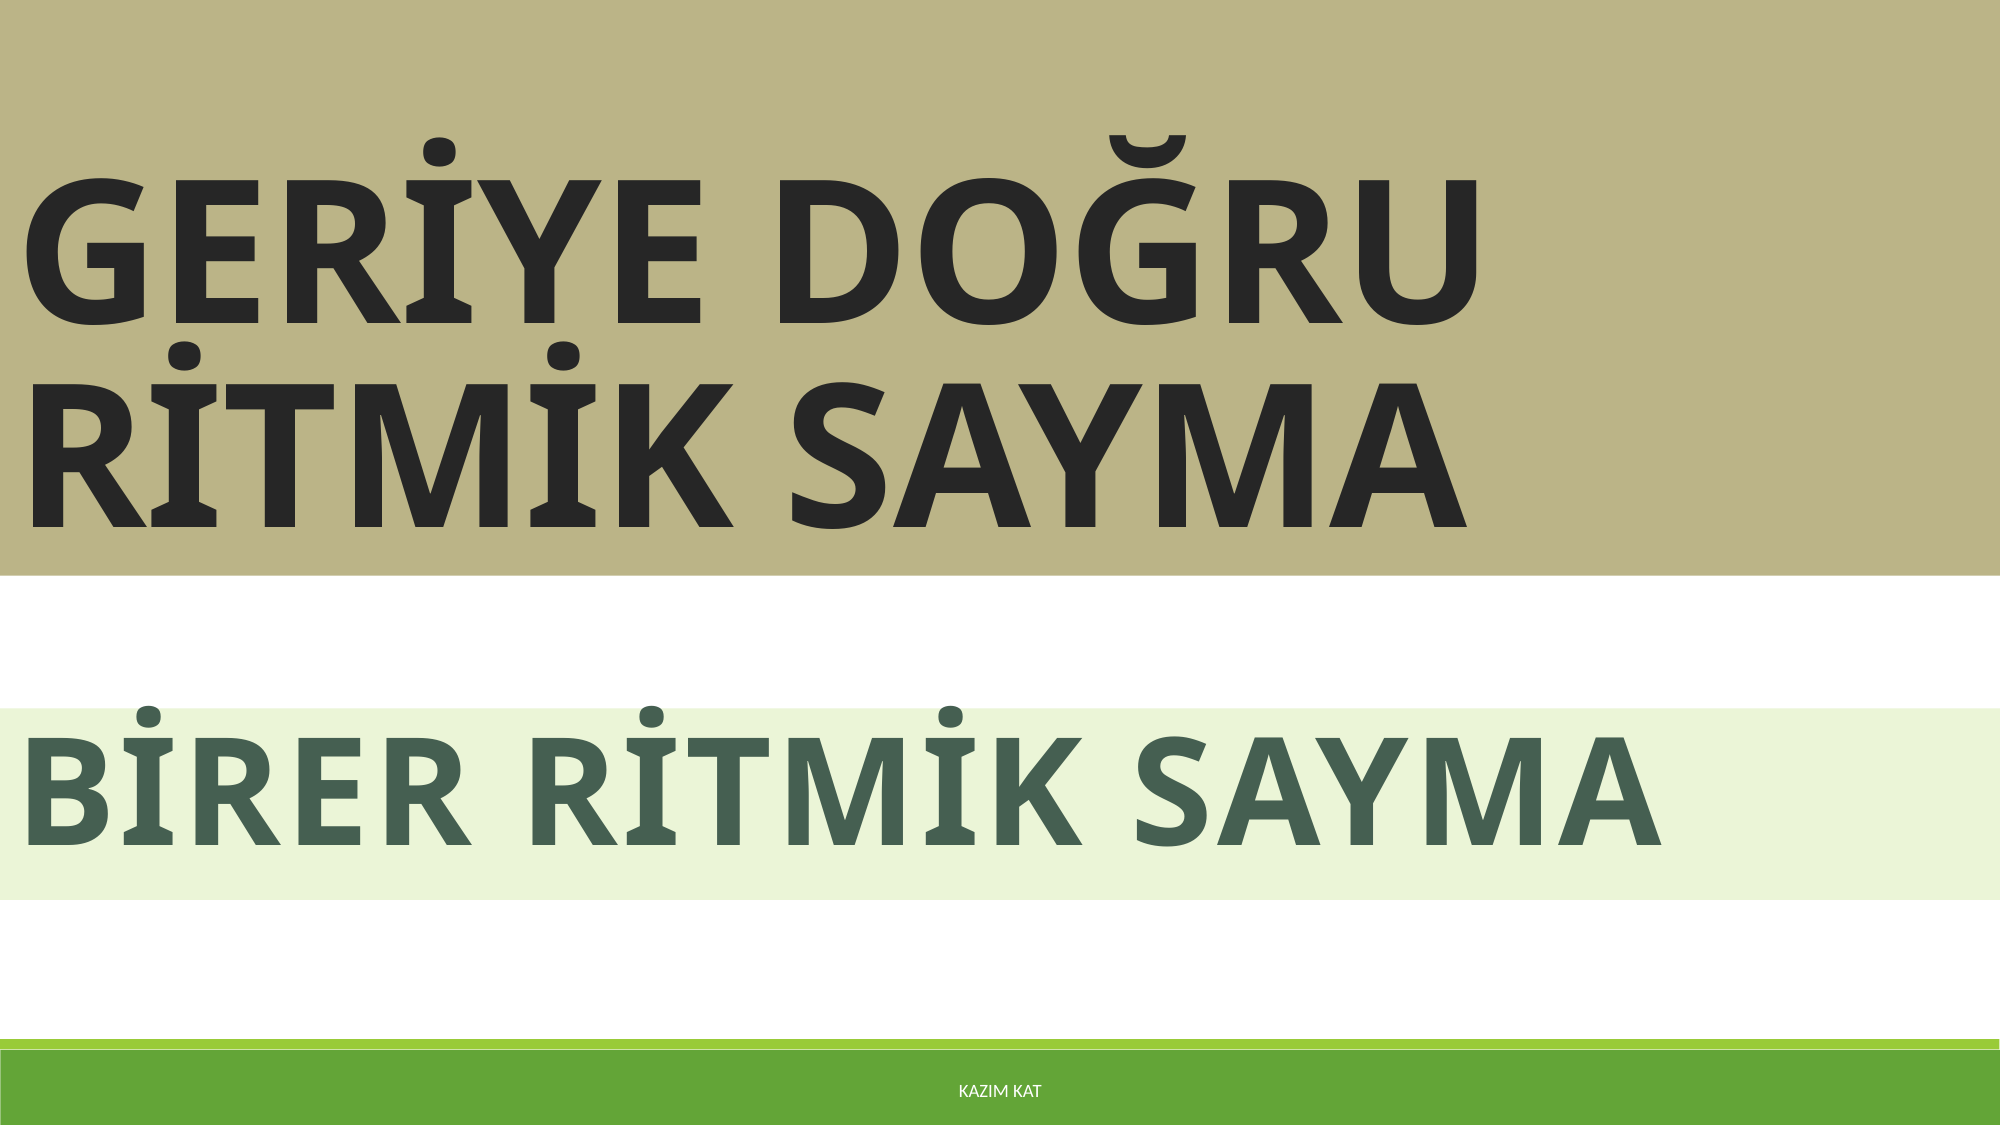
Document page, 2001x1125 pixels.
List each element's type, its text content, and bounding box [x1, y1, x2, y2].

title GERİYE DOĞRU RİTMİK SAYMA [0, 0, 2000, 576]
footer Kazım KAT [604, 1059, 1396, 1120]
subtitle BİRER RİTMİK SAYMA [0, 708, 2000, 900]
